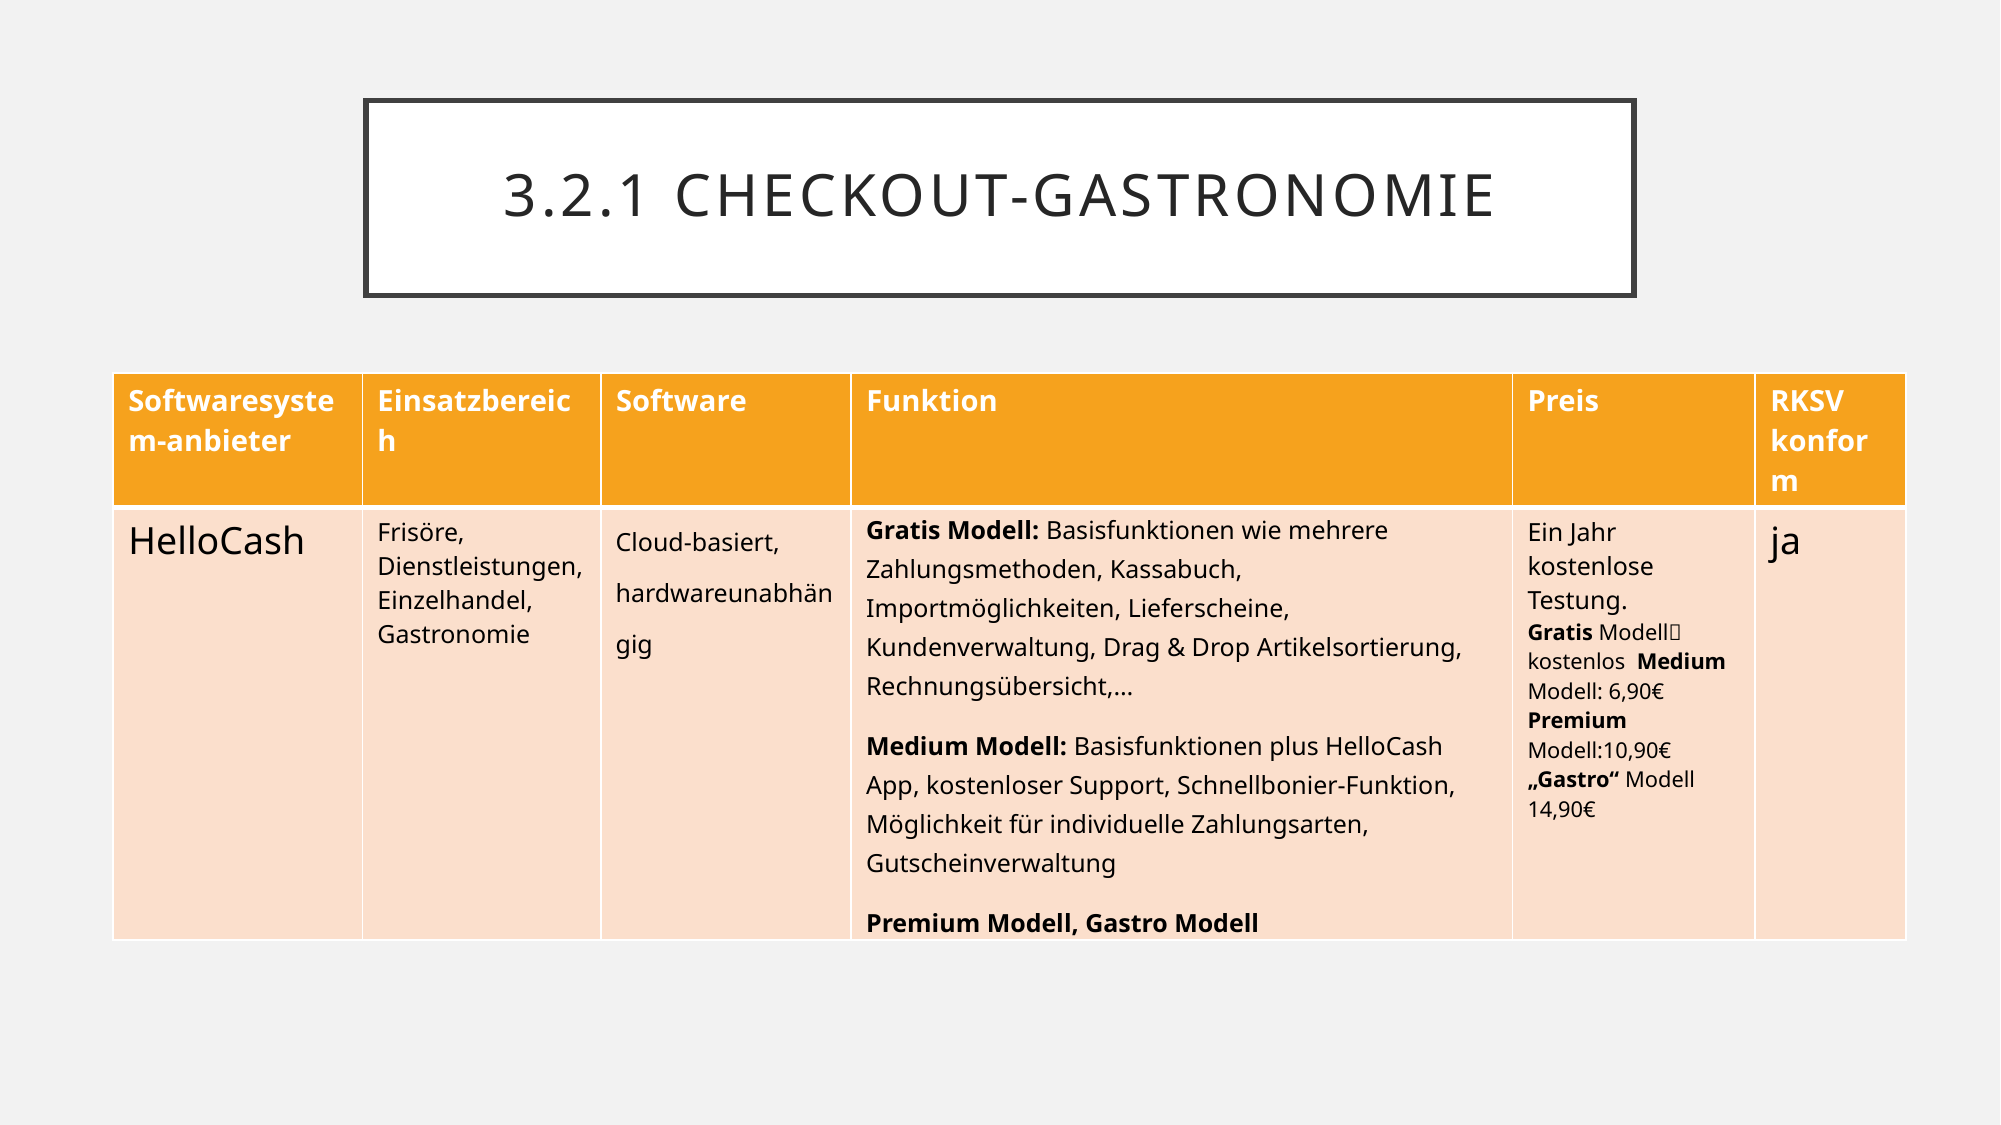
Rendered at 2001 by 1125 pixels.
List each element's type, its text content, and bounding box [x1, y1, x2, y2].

table_header RKSV konform [1756, 374, 1905, 505]
table_cell Frisöre, Dienstleistungen, Einzelhandel, Gastronomie [363, 510, 600, 939]
table_header Einsatzbereich [363, 374, 600, 505]
title 3.2.1 Checkout-Gastronomie [363, 98, 1637, 298]
table_header Funktion [852, 374, 1512, 505]
table_header Software [602, 374, 850, 505]
table_header Softwaresystem-anbieter [114, 374, 362, 505]
table_cell HelloCash [114, 510, 362, 939]
table_cell Ein Jahr kostenlose Testung. Gratis Modell kostenlos Medium Modell: 6,90€ Premium Modell:10,90€ „Gastro“ Modell 14,90€ [1513, 510, 1754, 939]
table_cell ja [1756, 510, 1905, 939]
table_header Preis [1513, 374, 1754, 505]
table_cell Gratis Modell: Basisfunktionen wie mehrere Zahlungsmethoden, Kassabuch, Importmöglichkeiten, Lieferscheine, Kundenverwaltung, Drag & Drop Artikelsortierung, Rechnungsübersicht,… Medium Modell: Basisfunktionen plus HelloCash App, kostenloser Support, Schnellbonier-Funktion, Möglichkeit für individuelle Zahlungsarten, Gutscheinverwaltung Premium Modell, Gastro Modell [852, 510, 1512, 939]
table_cell Cloud-basiert, hardwareunabhängig [602, 510, 850, 939]
